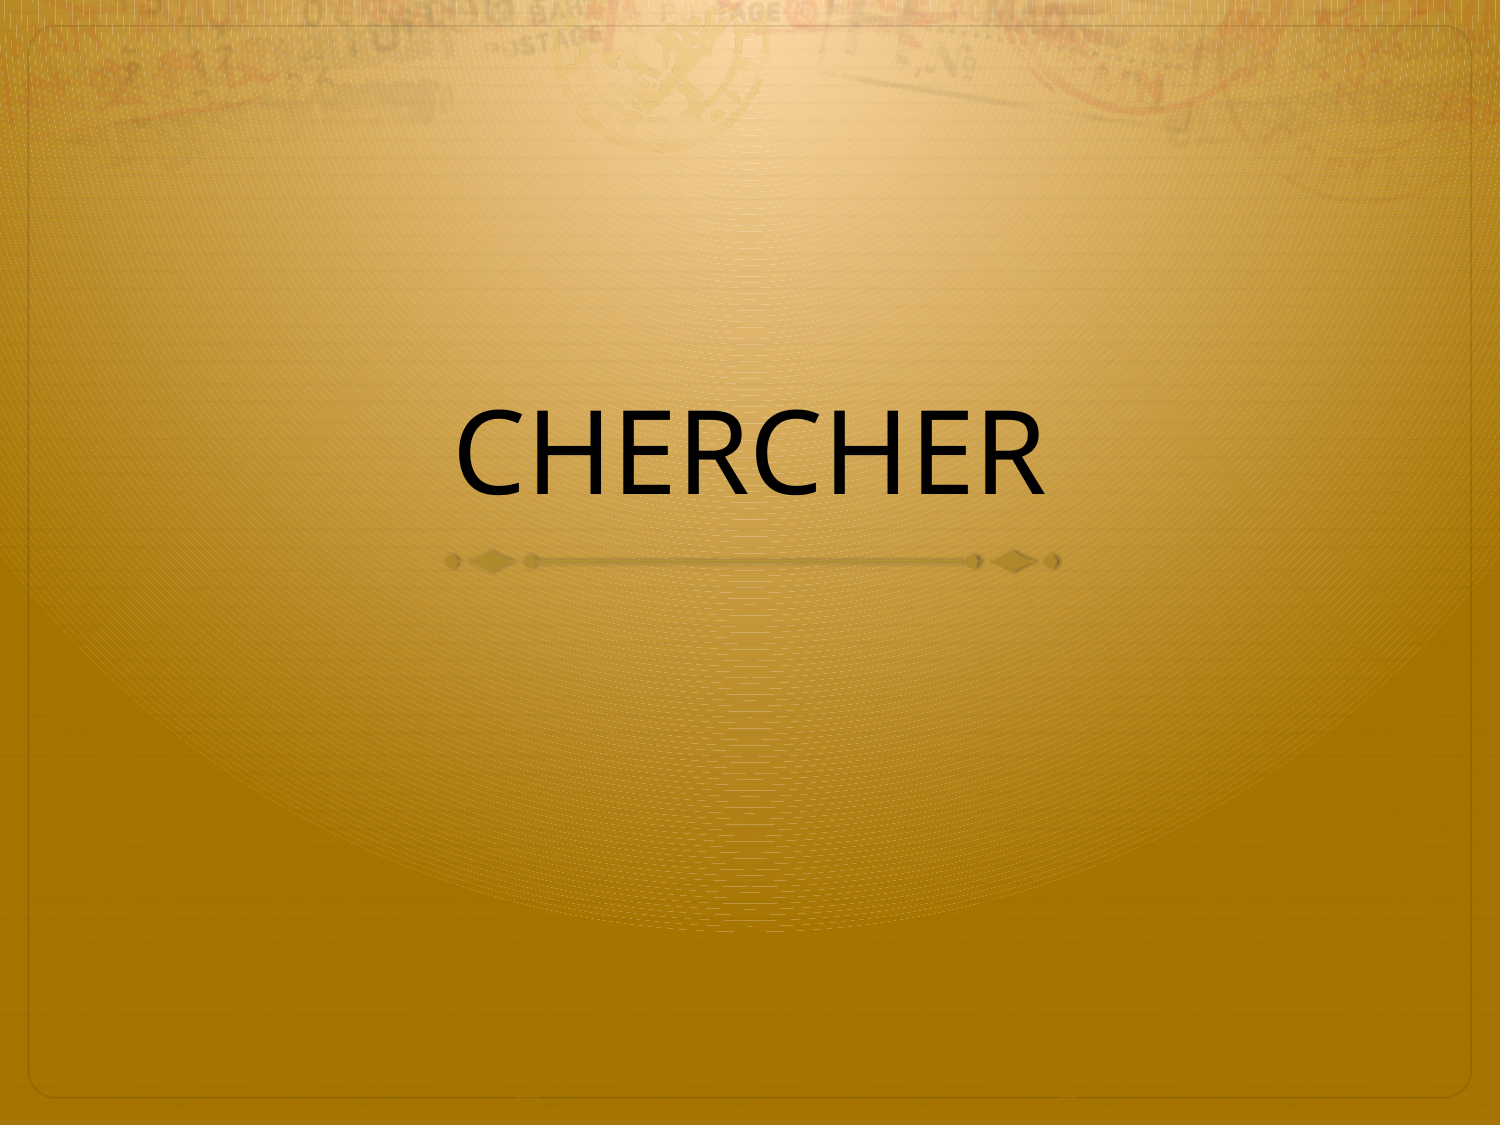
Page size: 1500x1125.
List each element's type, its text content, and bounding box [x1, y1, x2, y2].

picture [0, 0, 1500, 1125]
title CHERCHER [93, 210, 1407, 525]
